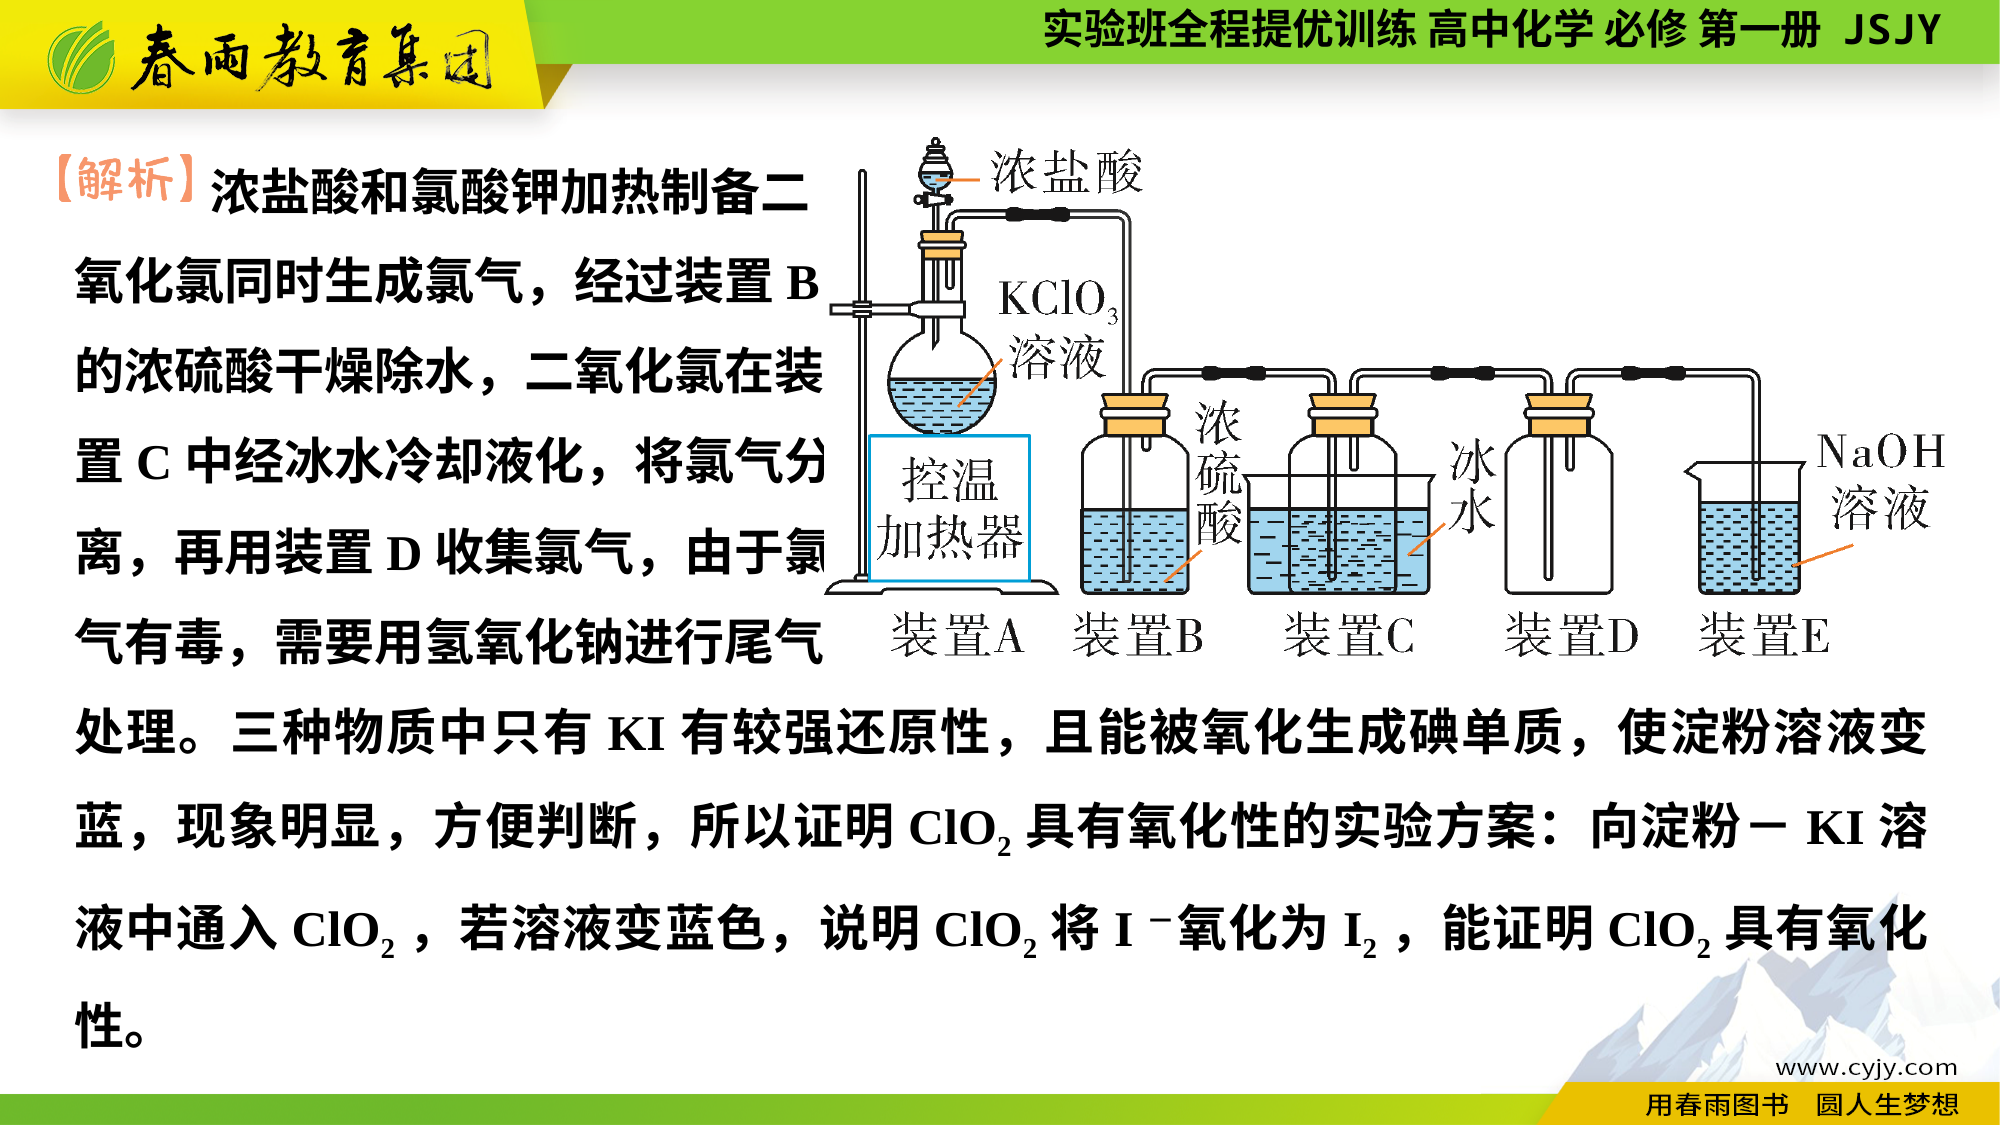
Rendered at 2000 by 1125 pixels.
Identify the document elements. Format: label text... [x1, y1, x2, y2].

list 浓盐酸和氯酸钾加热制备二 氧化氯同时生成氯气，经过装置B 的浓硫酸干燥除水，二氧化氯在装 置C中经冰水冷却液化，将氯气分 离，再用装置D收集氯气，由于氯 气有毒，需要用氢氧化钠进行尾气 处理。三种物质中只有KI有较强还原性，且能被氧化生成碘单质，使淀粉溶液变蓝，现象明显，方便判断，所以证明ClO2具有氧化性的实验方案：向淀粉－KI溶液中通入ClO2，若溶液变蓝色，说明ClO2将I－氧化为I2，能证明ClO2具有氧化性。 [59, 122, 1944, 956]
picture [0, 0, 2000, 1125]
